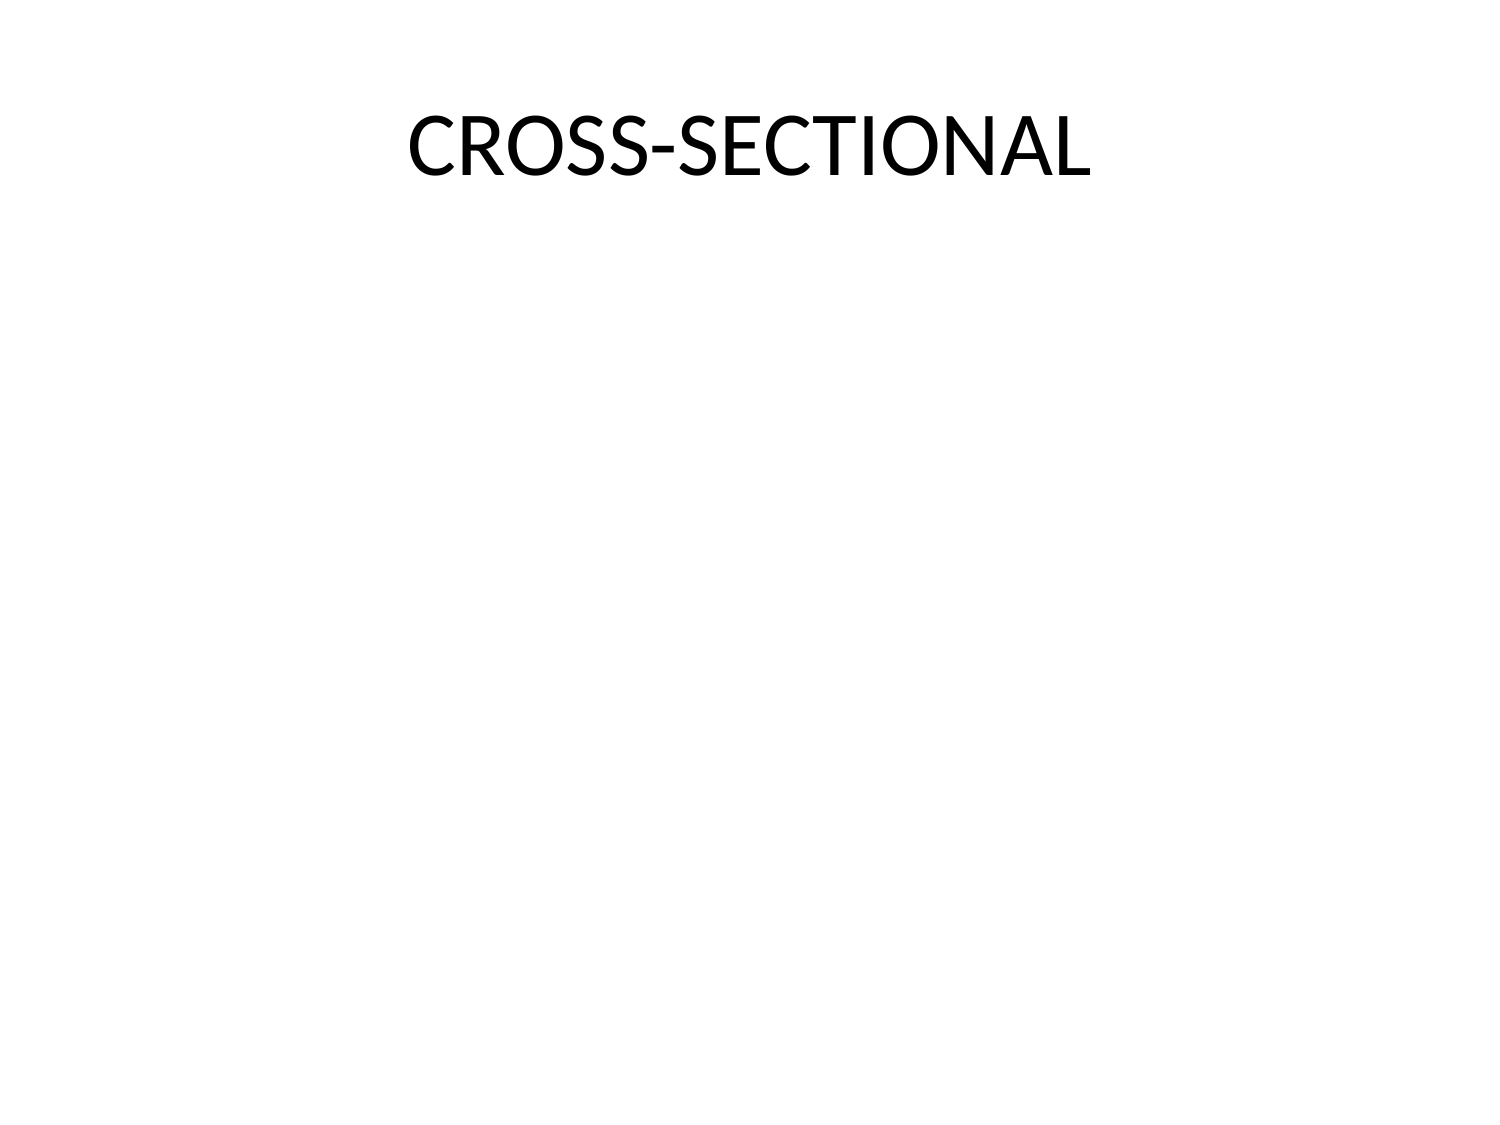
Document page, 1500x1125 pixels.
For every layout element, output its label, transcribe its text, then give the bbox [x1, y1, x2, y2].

title CROSS-SECTIONAL [74, 44, 1426, 233]
